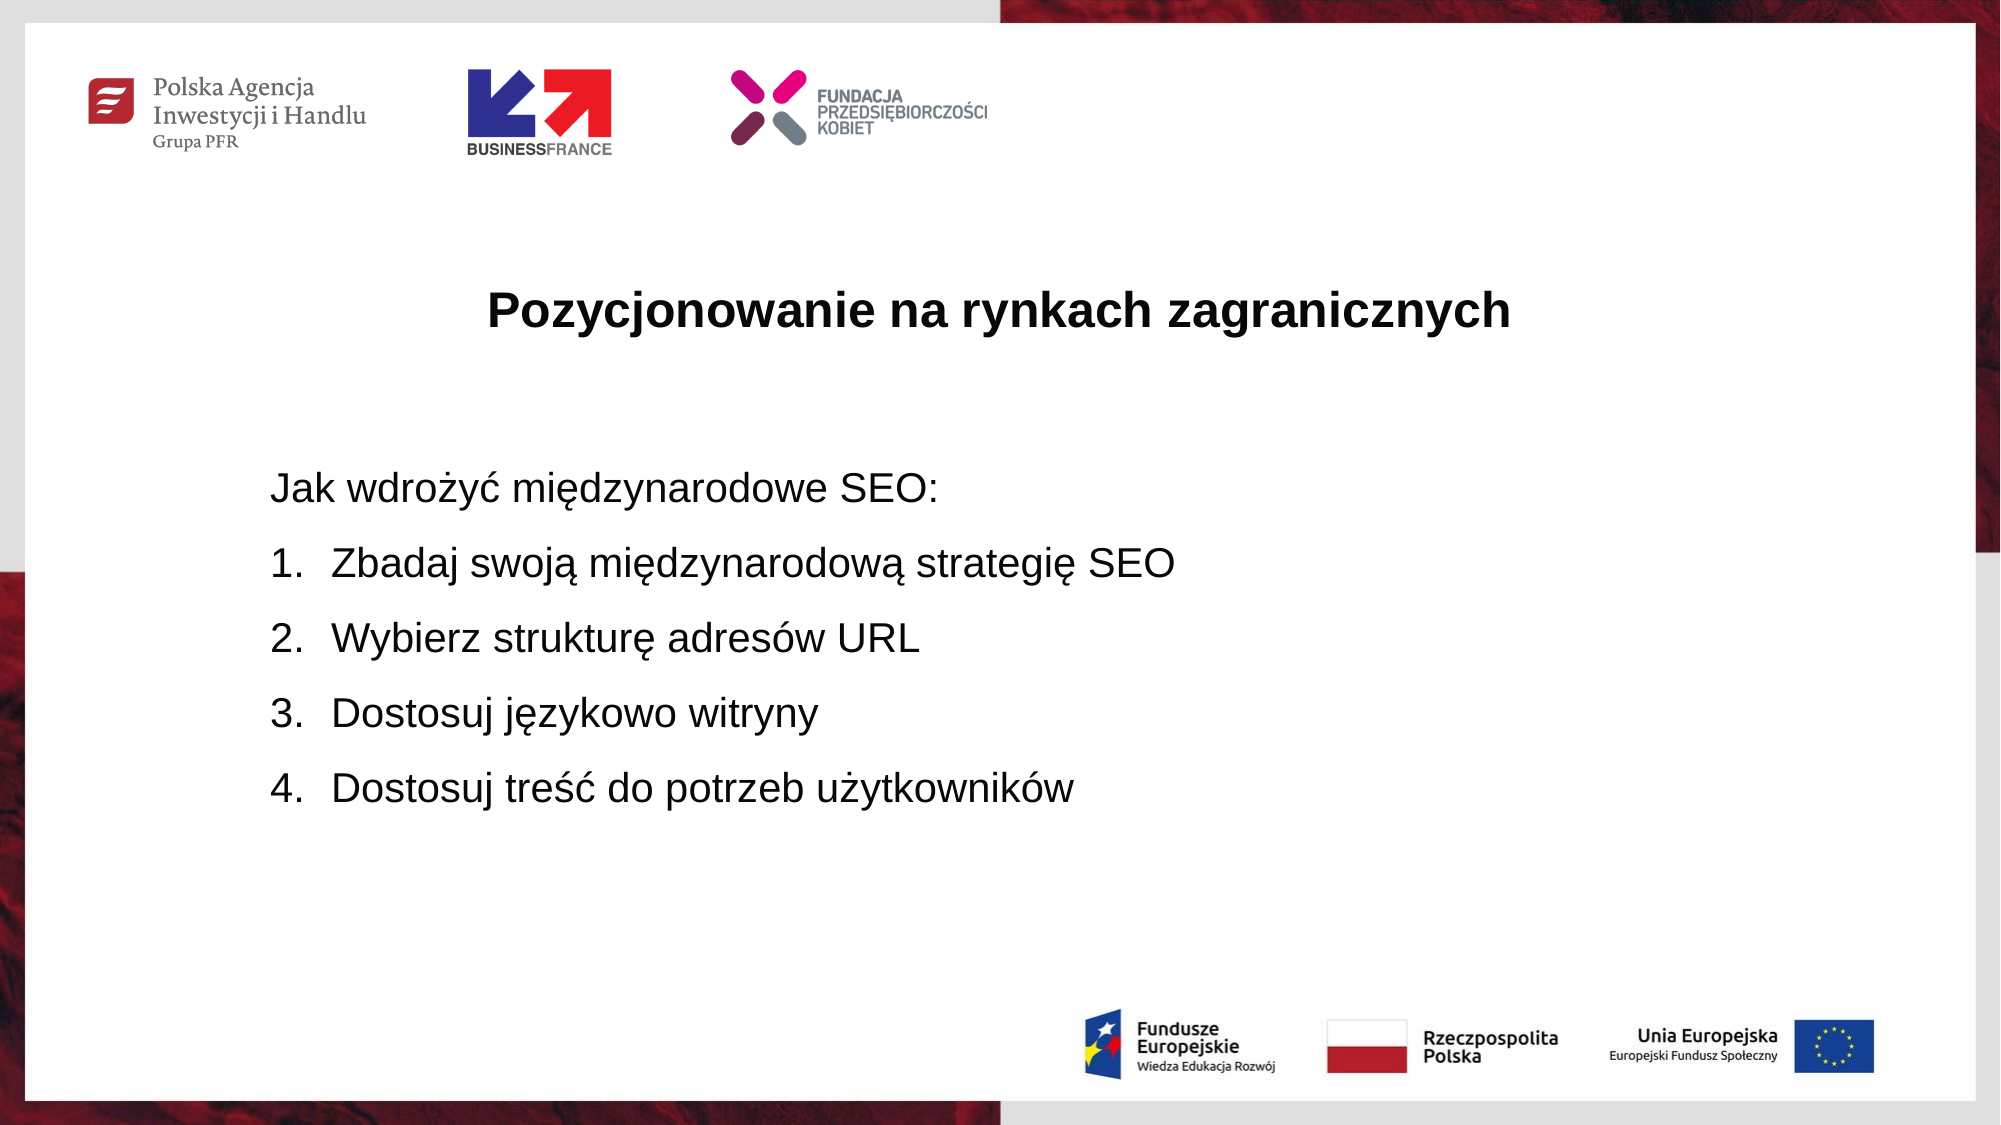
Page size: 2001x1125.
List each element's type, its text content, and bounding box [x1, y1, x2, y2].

text_box Pozycjonowanie na rynkach zagranicznych [453, 272, 1547, 342]
text_box Jak wdrożyć międzynarodowe SEO: Zbadaj swoją międzynarodową strategię SEO Wybierz strukturę adresów URL Dostosuj językowo witryny Dostosuj treść do potrzeb użytkowników [265, 456, 1734, 1125]
picture [0, 0, 2001, 1125]
